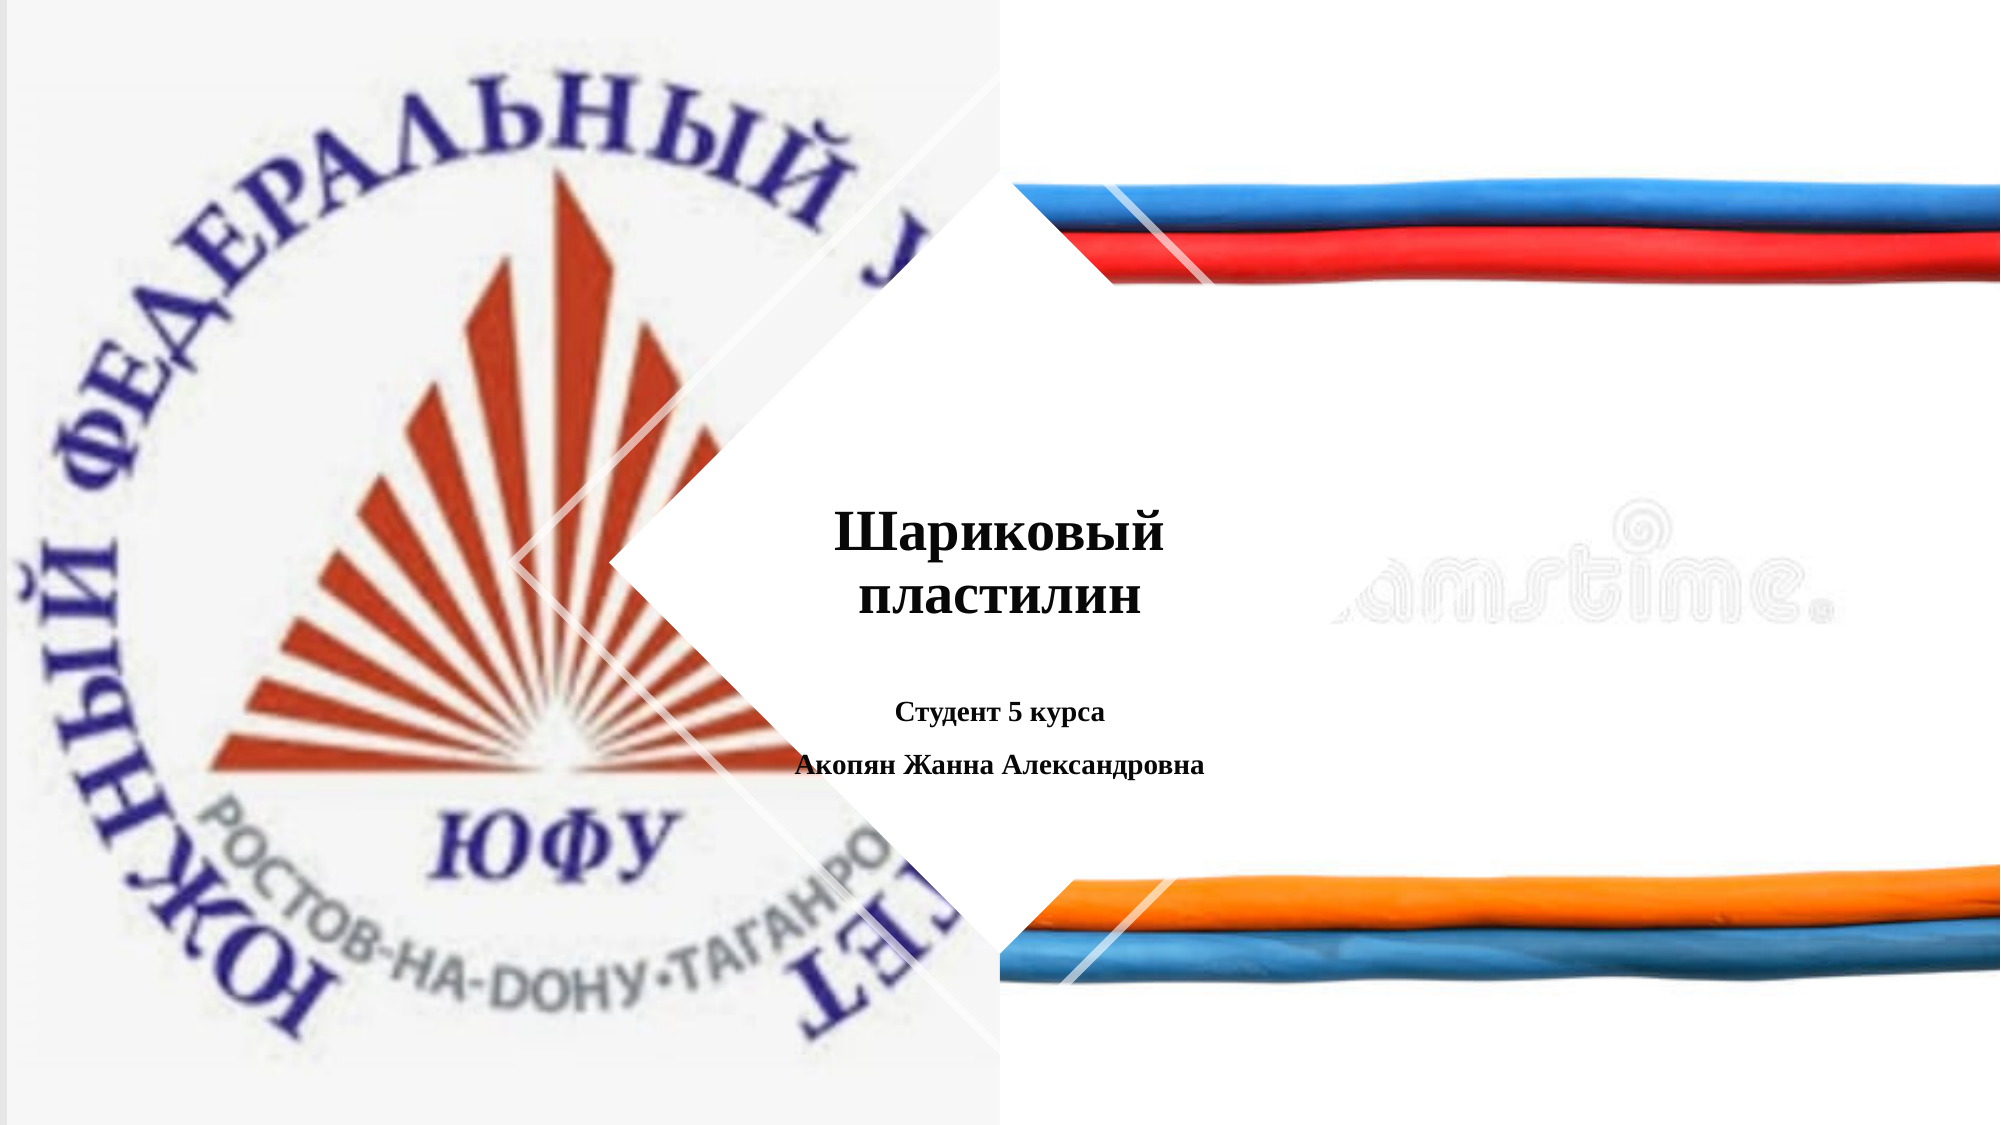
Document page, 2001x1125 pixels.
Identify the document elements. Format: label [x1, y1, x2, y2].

text_box [0, 0, 7, 1125]
picture [7, 0, 2000, 1125]
